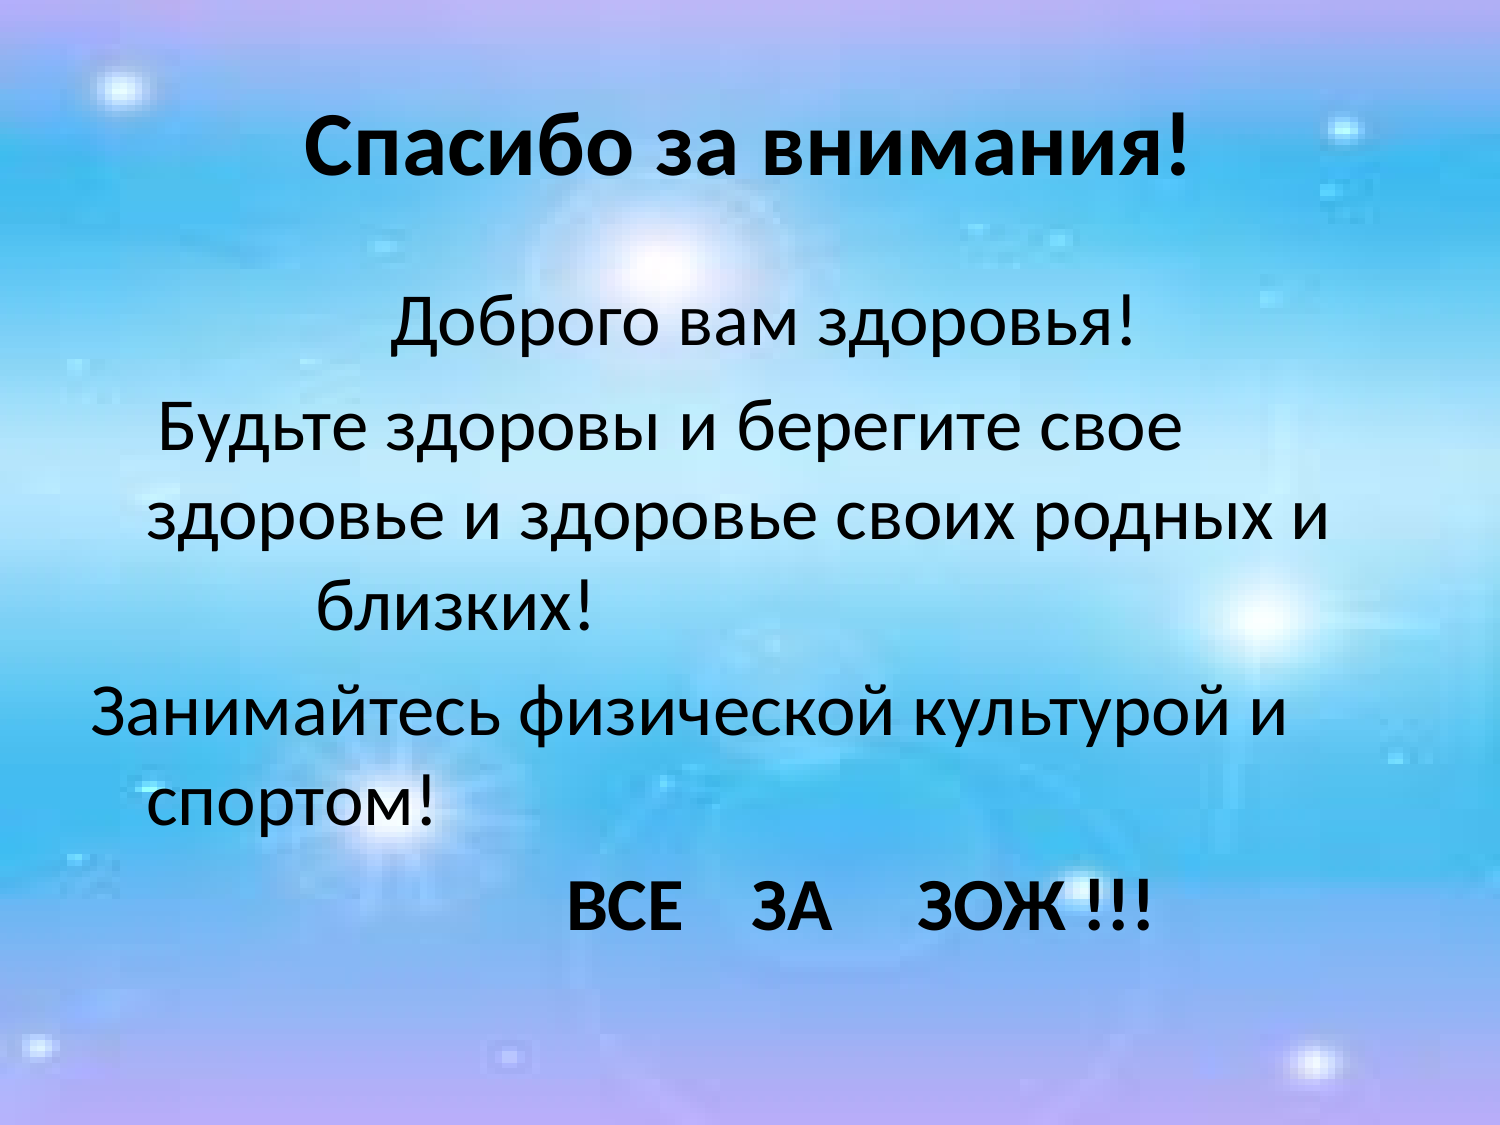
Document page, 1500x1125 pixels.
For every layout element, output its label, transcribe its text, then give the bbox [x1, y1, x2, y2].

title Спасибо за внимания! [74, 44, 1426, 233]
list Доброго вам здоровья! Будьте здоровы и берегите свое здоровье и здоровье своих родных и близких! Занимайтесь физической культурой и спортом! ВСЕ ЗА ЗОЖ !!! [74, 262, 1426, 1006]
picture [0, 0, 1500, 1125]
